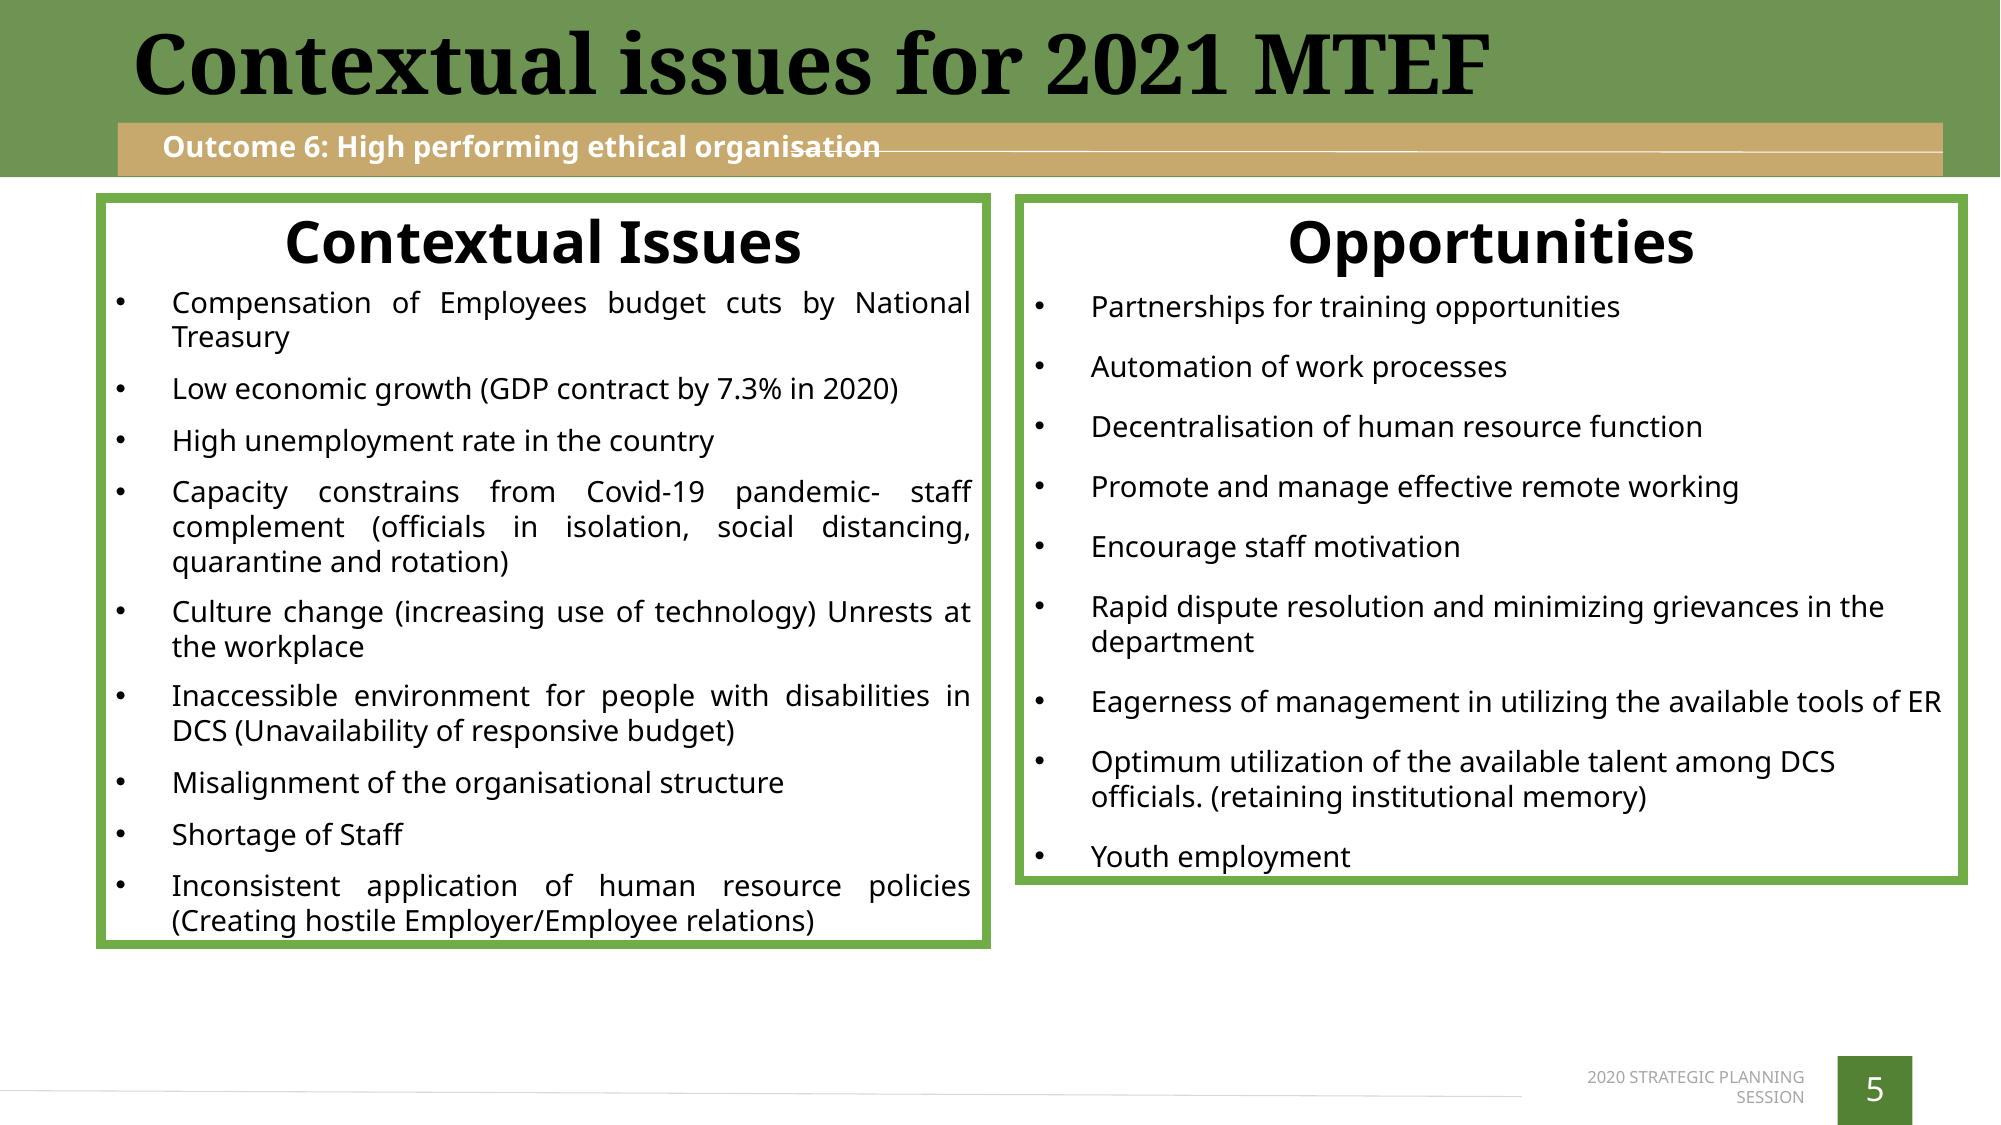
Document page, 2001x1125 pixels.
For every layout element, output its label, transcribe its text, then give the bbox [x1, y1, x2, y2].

text_box Contextual issues for 2021 MTEF [117, 0, 1913, 122]
text_box Outcome 6: High performing ethical organisation [162, 128, 1188, 164]
text_box [117, 122, 1943, 176]
text_box Contextual Issues Compensation of Employees budget cuts by National Treasury Low economic growth (GDP contract by 7.3% in 2020) High unemployment rate in the country Capacity constrains from Covid-19 pandemic- staff complement (officials in isolation, social distancing, quarantine and rotation) Culture change (increasing use of technology) Unrests at the workplace Inaccessible environment for people with disabilities in DCS (Unavailability of responsive budget) Misalignment of the organisational structure Shortage of Staff Inconsistent application of human resource policies (Creating hostile Employer/Employee relations) [100, 197, 987, 946]
text_box Opportunities Partnerships for training opportunities Automation of work processes Decentralisation of human resource function Promote and manage effective remote working Encourage staff motivation Rapid dispute resolution and minimizing grievances in the department Eagerness of management in utilizing the available tools of ER Optimum utilization of the available talent among DCS officials. (retaining institutional memory) Youth employment [1019, 197, 1964, 881]
